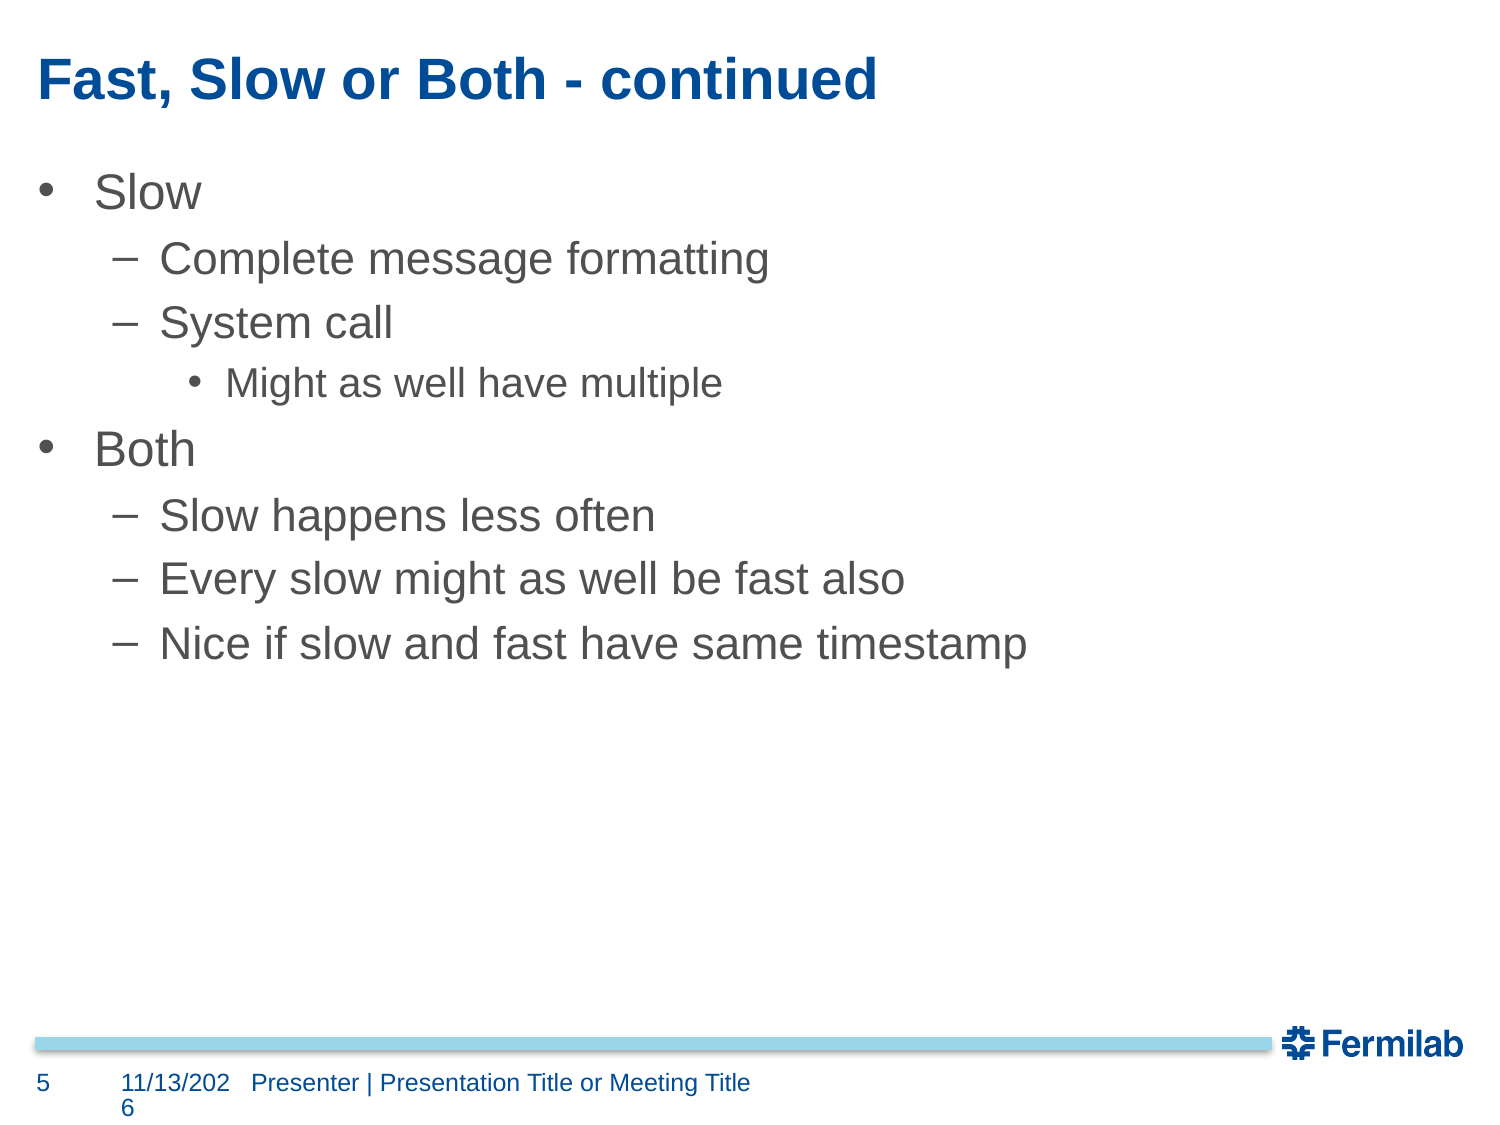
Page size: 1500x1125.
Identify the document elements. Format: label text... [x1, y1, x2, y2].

footer Presenter | Presentation Title or Meeting Title [251, 1066, 1279, 1107]
list Slow Complete message formatting System call Might as well have multiple Both Slow happens less often Every slow might as well be fast also Nice if slow and fast have same timestamp [37, 159, 1461, 990]
picture [1282, 1026, 1463, 1060]
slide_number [120, 1066, 232, 1107]
slide_number 5 [36, 1066, 105, 1106]
title Fast, Slow or Both - continued [37, 41, 1463, 112]
